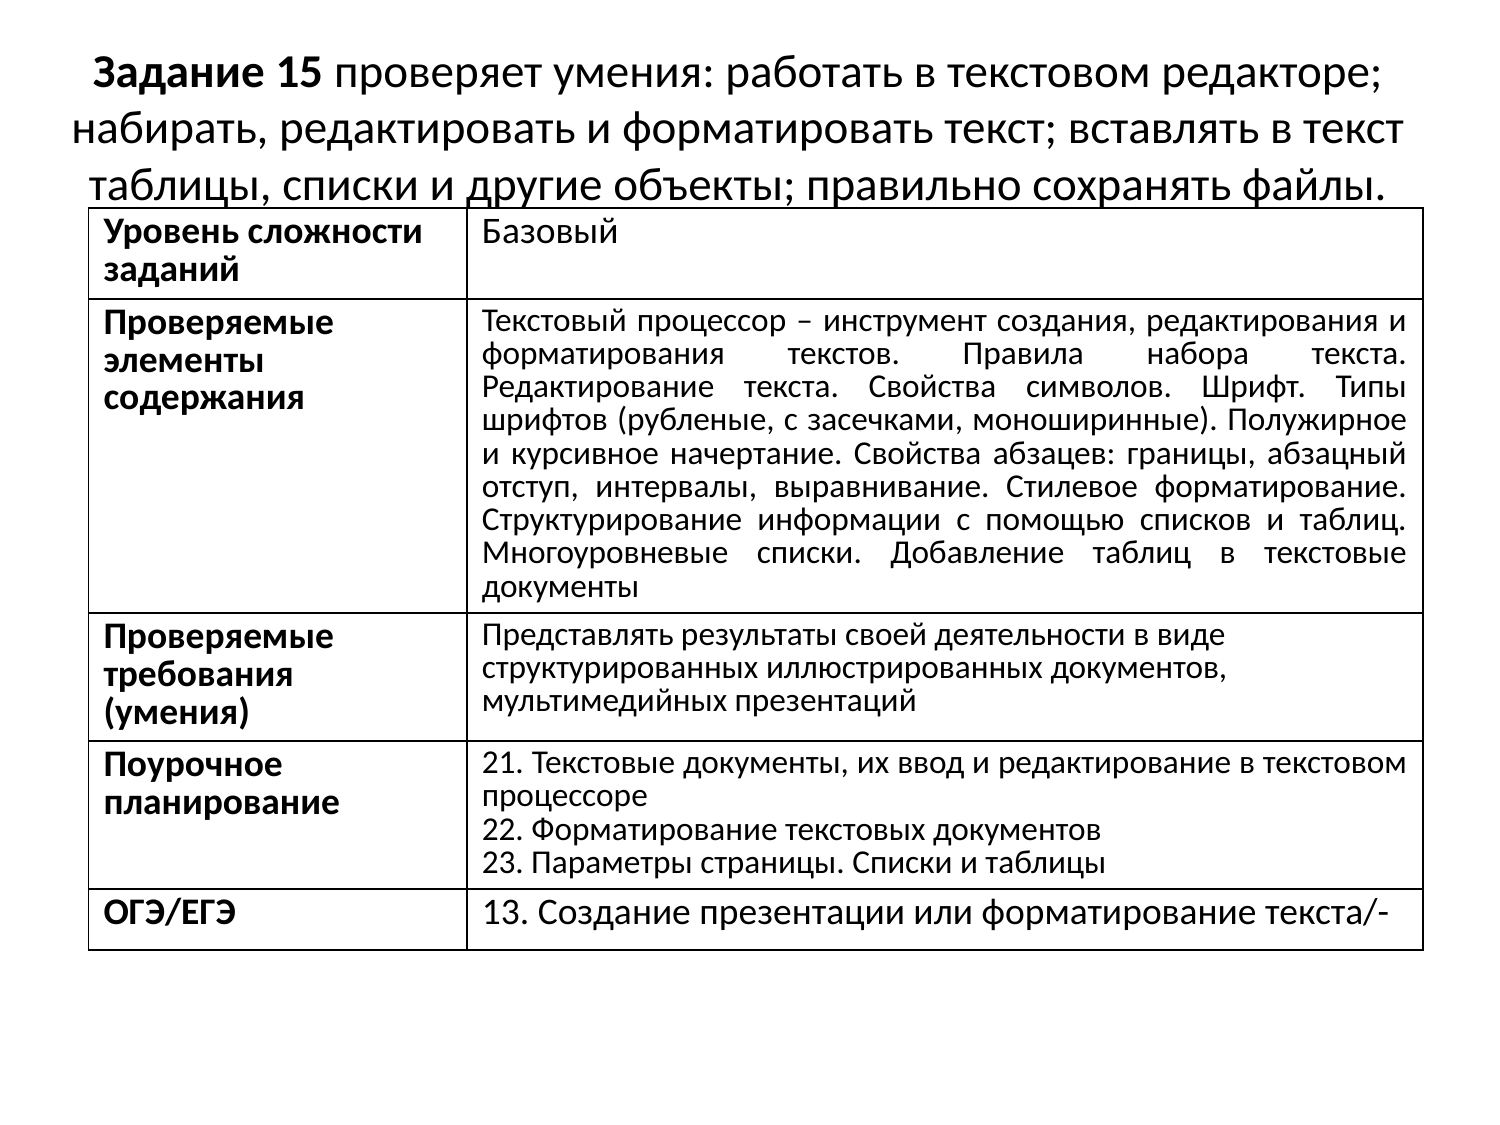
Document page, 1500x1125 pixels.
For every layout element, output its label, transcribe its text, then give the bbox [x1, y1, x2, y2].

table_header Базовый [468, 209, 1422, 298]
table_cell Поурочное планирование [89, 742, 466, 888]
table_cell Текстовый процессор – инструмент создания, редактирования и форматирования текстов. Правила набора текста. Редактирование текста. Свойства символов. Шрифт. Типы шрифтов (рубленые, с засечками, моноширинные). Полужирное и курсивное начертание. Свойства абзацев: границы, абзацный отступ, интервалы, выравнивание. Стилевое форматирование. Структурирование информации с помощью списков и таблиц. Многоуровневые списки. Добавление таблиц в текстовые документы [468, 300, 1422, 612]
table_cell Проверяемые элементы содержания [89, 300, 466, 612]
table_header Уровень сложности заданий [89, 209, 466, 298]
table_cell 21. Текстовые документы, их ввод и редактирование в текстовом процессоре 22. Форматирование текстовых документов 23. Параметры страницы. Списки и таблицы [468, 742, 1422, 888]
table_cell Представлять результаты своей деятельности в виде структурированных иллюстрированных документов, мультимедийных презентаций [468, 614, 1422, 740]
table_cell Проверяемые требования (умения) [89, 614, 466, 740]
table_cell ОГЭ/ЕГЭ [89, 890, 466, 949]
table_cell 13. Создание презентации или форматирование текста/- [468, 890, 1422, 949]
title Задание 15 проверяет умения: работать в текстовом редакторе; набирать, редактировать и форматировать текст; вставлять в текст таблицы, списки и другие объекты; правильно сохранять файлы. [41, 30, 1436, 219]
